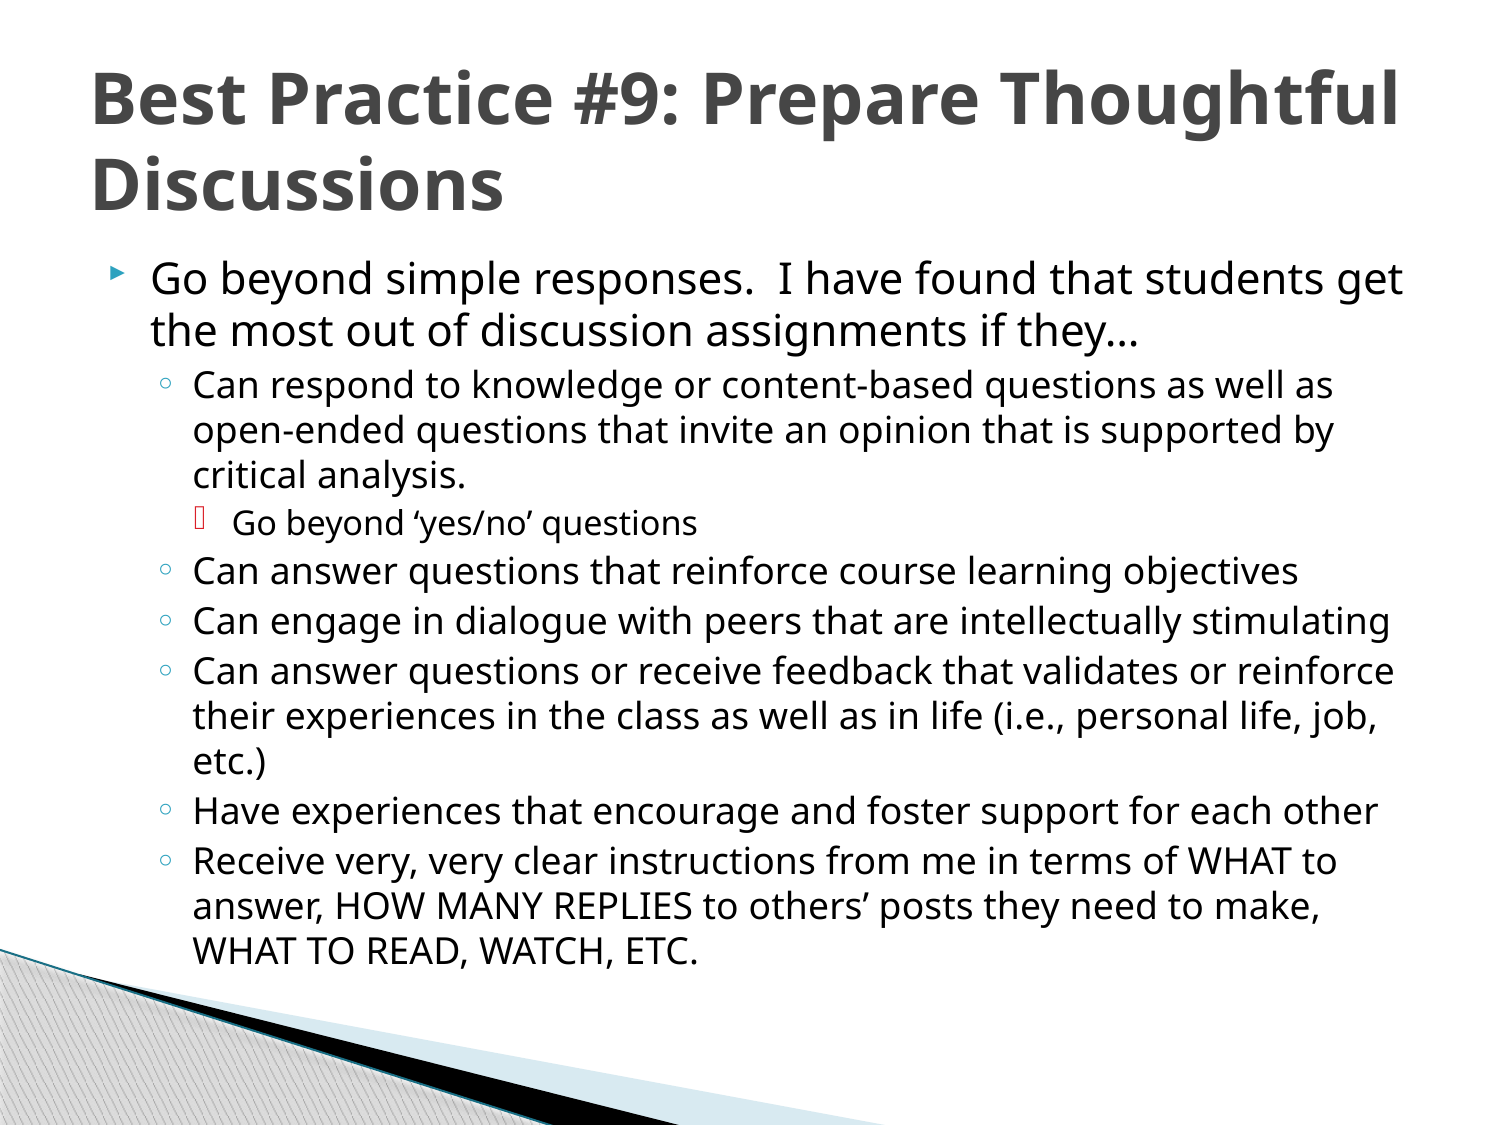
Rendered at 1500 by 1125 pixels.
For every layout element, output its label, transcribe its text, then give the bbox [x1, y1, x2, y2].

list Go beyond simple responses. I have found that students get the most out of discussion assignments if they… Can respond to knowledge or content-based questions as well as open-ended questions that invite an opinion that is supported by critical analysis. Go beyond ‘yes/no’ questions Can answer questions that reinforce course learning objectives Can engage in dialogue with peers that are intellectually stimulating Can answer questions or receive feedback that validates or reinforce their experiences in the class as well as in life (i.e., personal life, job, etc.) Have experiences that encourage and foster support for each other Receive very, very clear instructions from me in terms of WHAT to answer, HOW MANY REPLIES to others’ posts they need to make, WHAT TO READ, WATCH, ETC. [75, 243, 1425, 986]
title Best Practice #9: Prepare Thoughtful Discussions [75, 45, 1425, 233]
